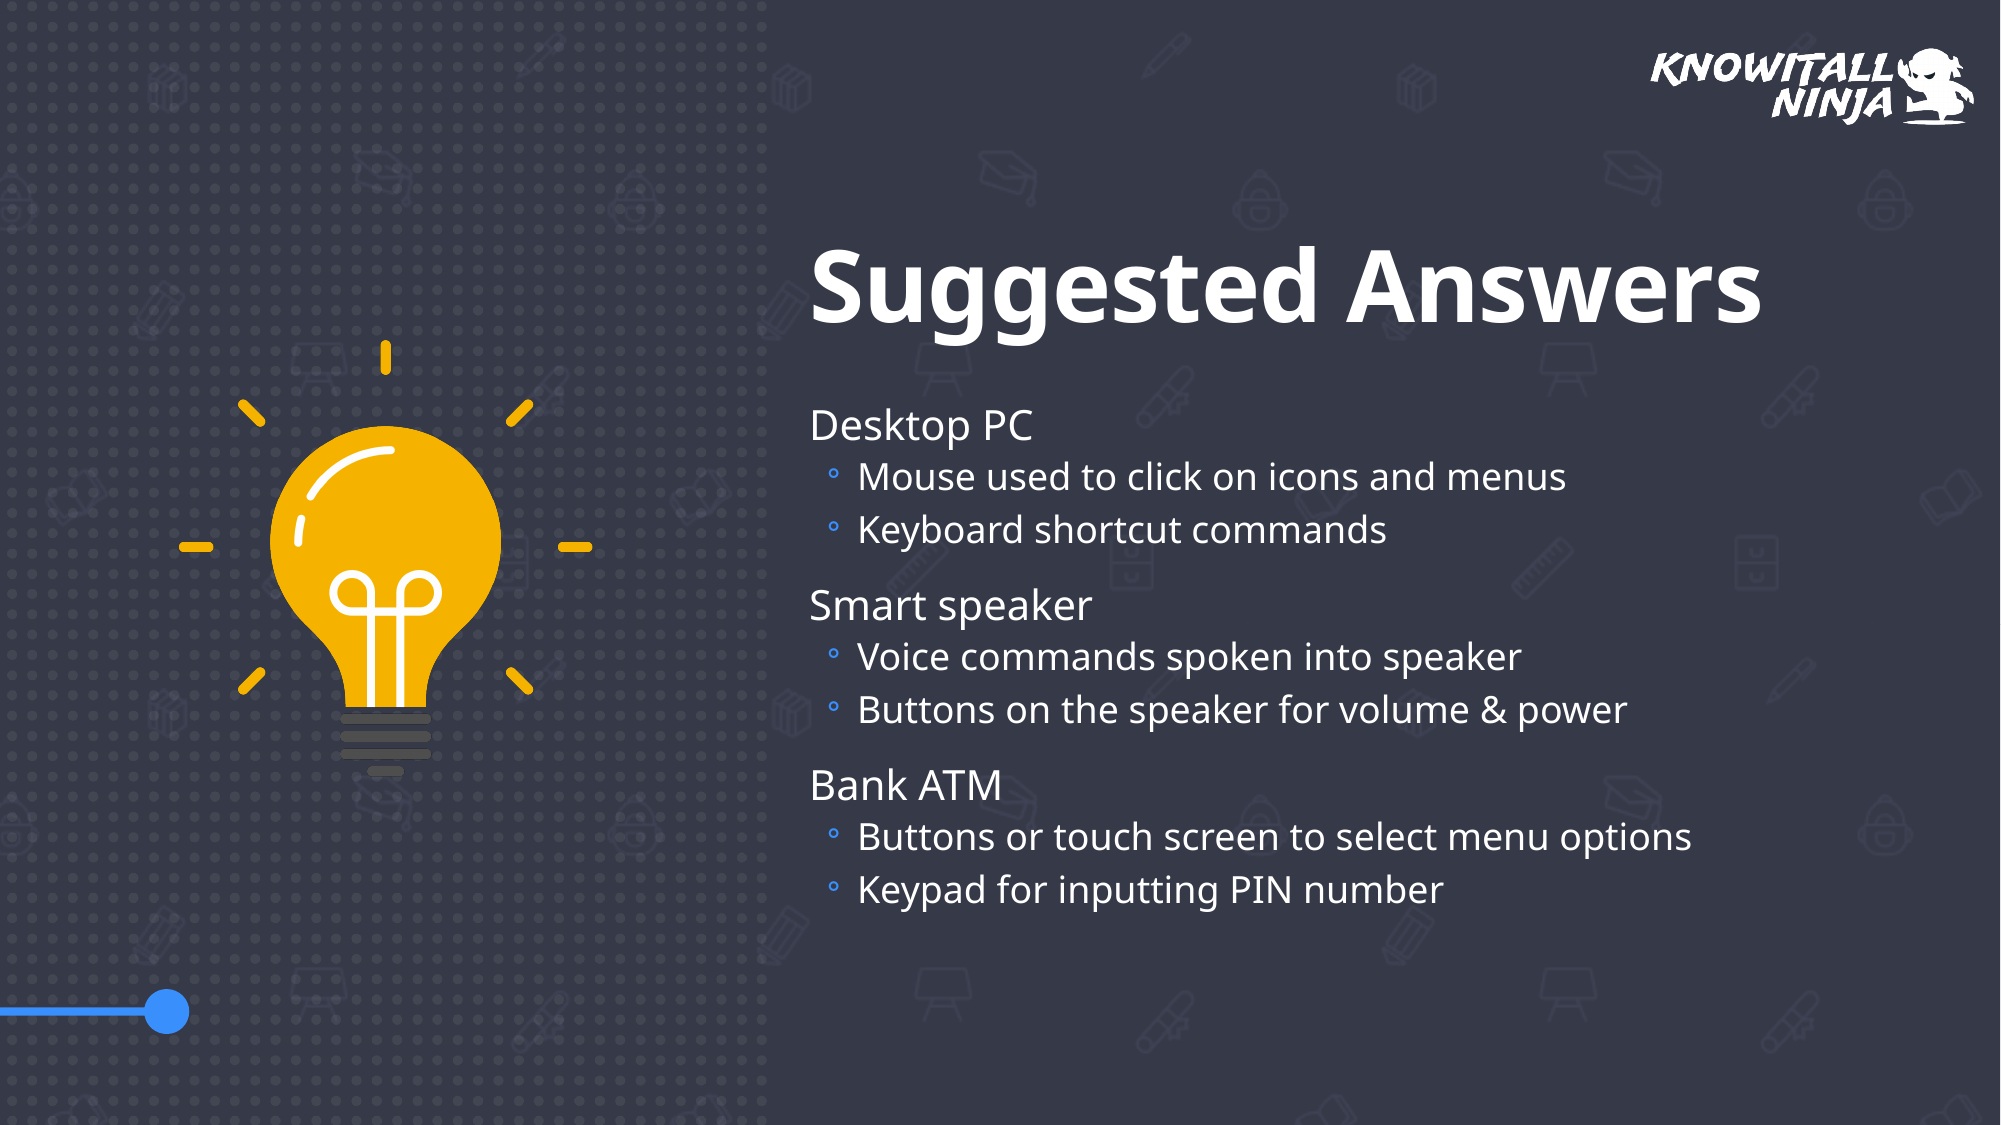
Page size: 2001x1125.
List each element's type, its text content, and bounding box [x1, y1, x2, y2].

title Suggested Answers [794, 125, 1928, 351]
picture [0, 0, 2001, 1125]
list Desktop PC Mouse used to click on icons and menus Keyboard shortcut commands Smart speaker Voice commands spoken into speaker Buttons on the speaker for volume & power Bank ATM Buttons or touch screen to select menu options Keypad for inputting PIN number [794, 397, 1928, 1090]
